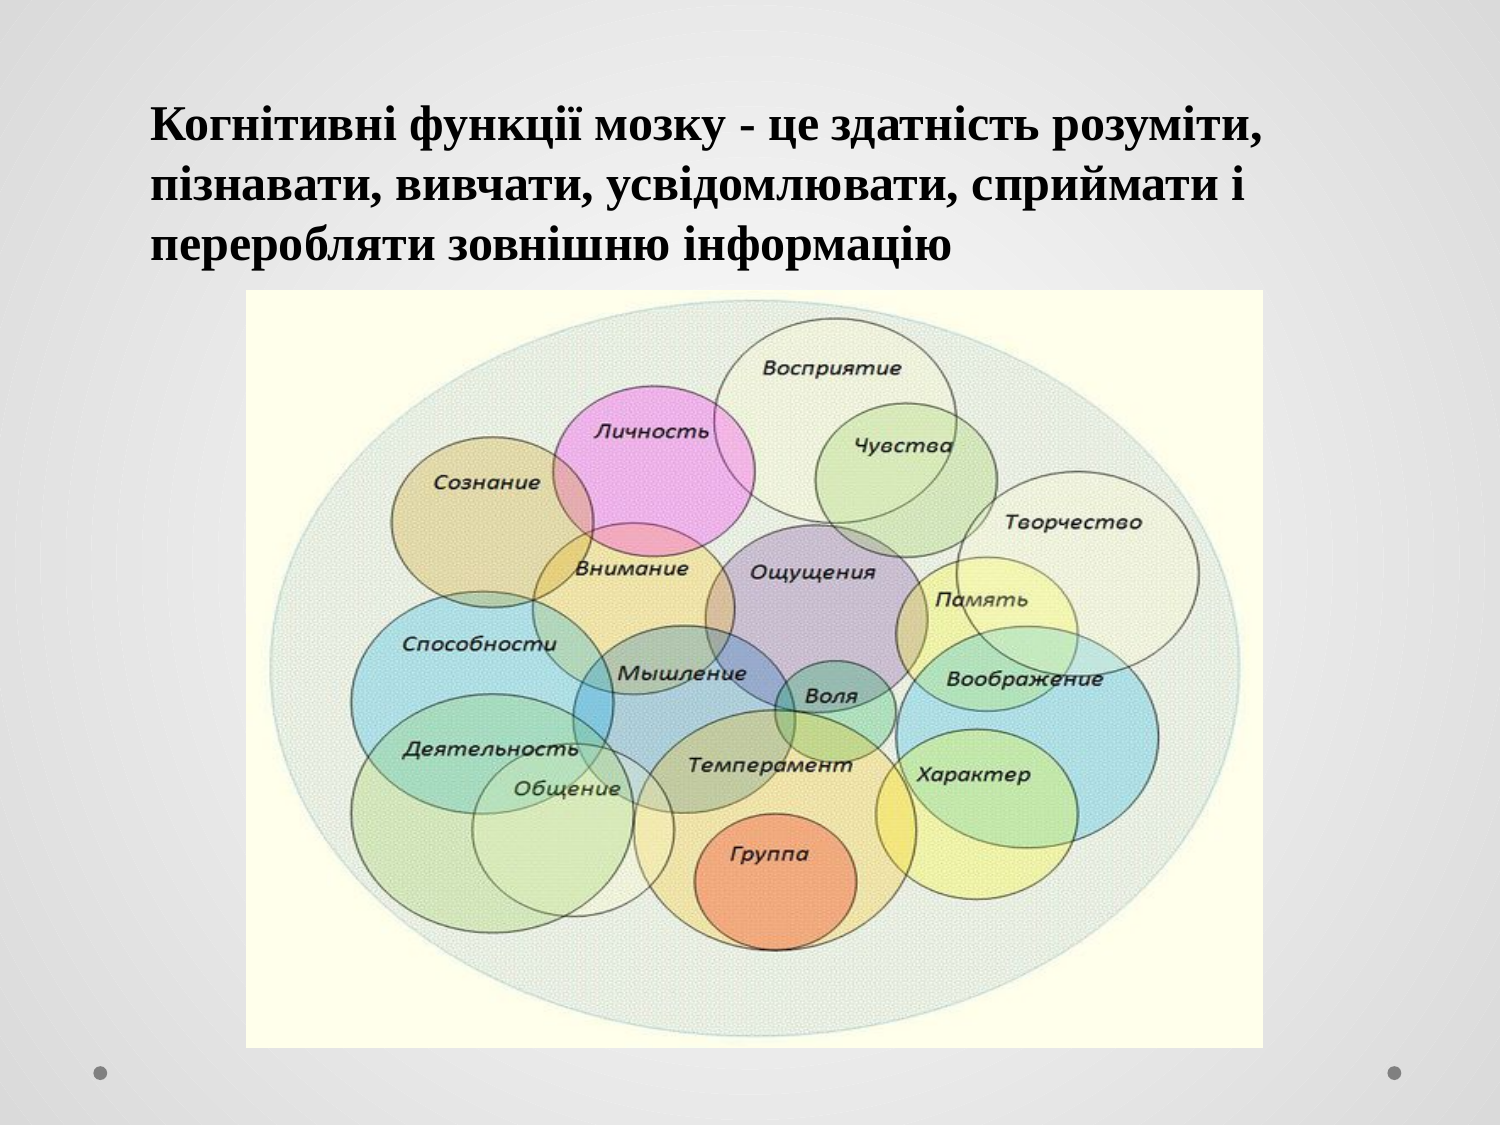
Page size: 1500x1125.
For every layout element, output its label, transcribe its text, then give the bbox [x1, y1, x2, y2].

text_box Когнітивні функції мозку - це здатність розуміти, пізнавати, вивчати, усвідомлювати, сприймати і переробляти зовнішню інформацію [135, 82, 1374, 278]
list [246, 290, 1263, 1049]
